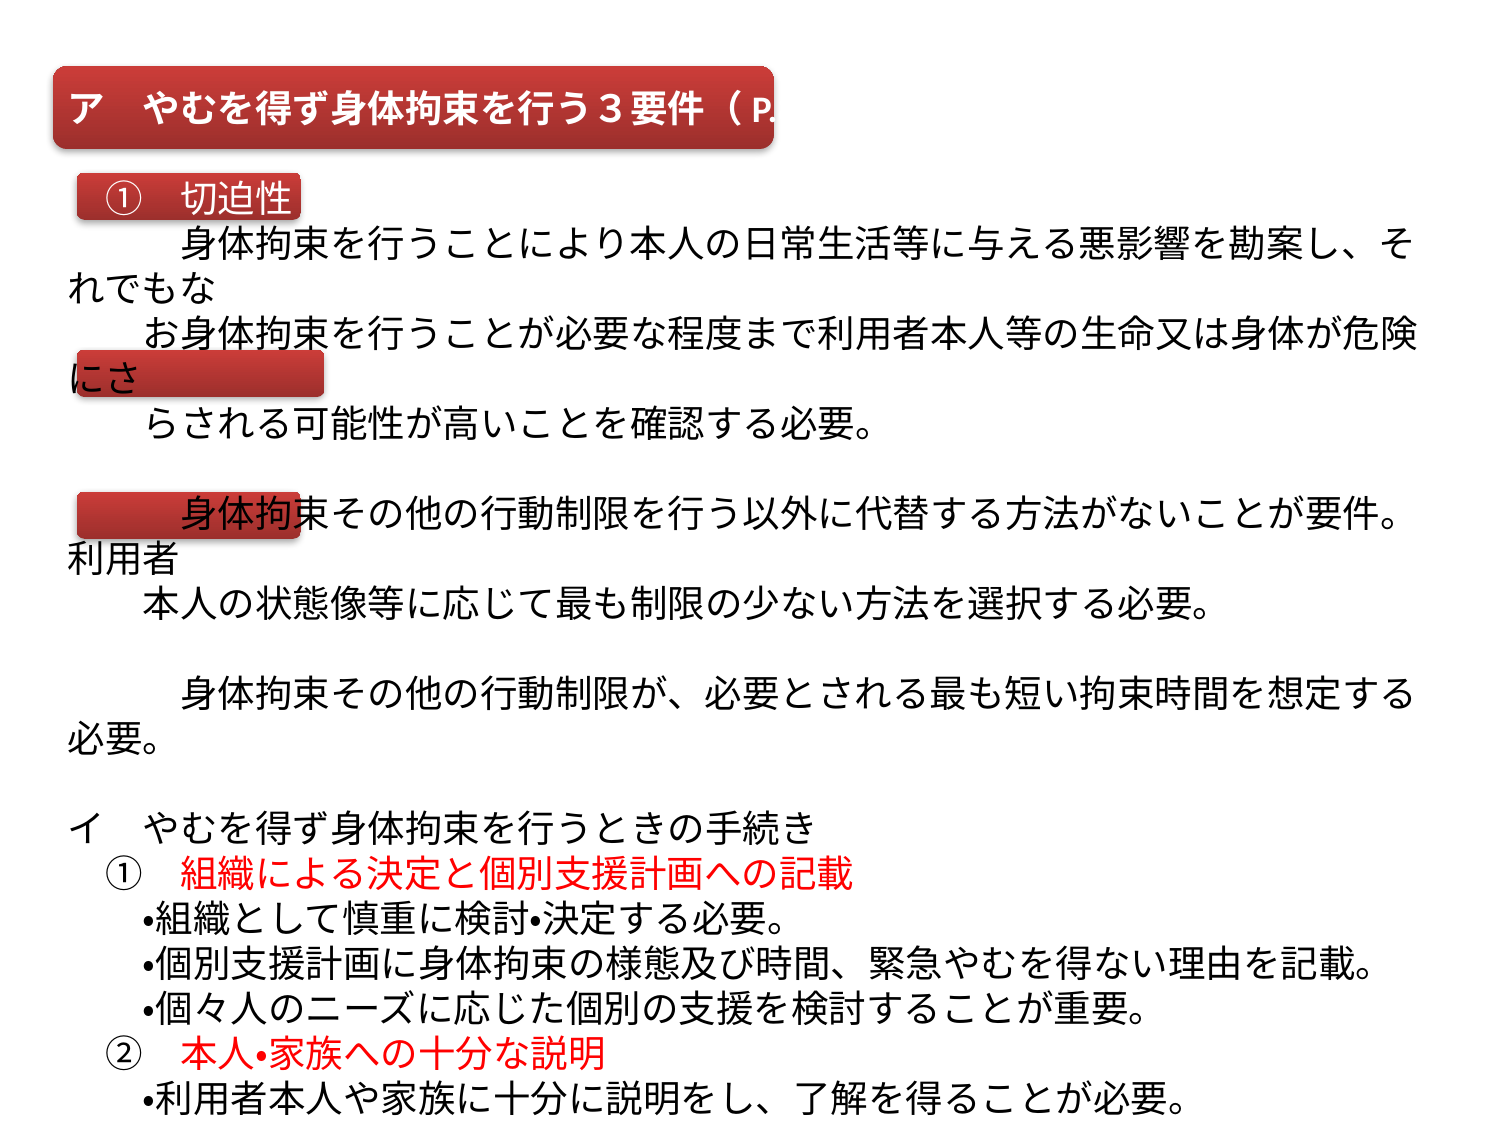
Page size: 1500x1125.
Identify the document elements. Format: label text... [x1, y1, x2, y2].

text_box [53, 66, 774, 78]
text_box ア やむを得ず身体拘束を行う３要件（P.89) ① 切迫性 身体拘束を行うことにより本人の日常生活等に与える悪影響を勘案し、それでもな お身体拘束を行うことが必要な程度まで利用者本人等の生命又は身体が危険にさ らされる可能性が高いことを確認する必要。 ② 非代替性 身体拘束その他の行動制限を行う以外に代替する方法がないことが要件。利用者 本人の状態像等に応じて最も制限の少ない方法を選択する必要。 ③ 一時性 身体拘束その他の行動制限が、必要とされる最も短い拘束時間を想定する必要。 イ やむを得ず身体拘束を行うときの手続き ① 組織による決定と個別支援計画への記載 ・組織として慎重に検討・決定する必要。 ・個別支援計画に身体拘束の様態及び時間、緊急やむを得ない理由を記載。 ・個々人のニーズに応じた個別の支援を検討することが重要。 ② 本人・家族への十分な説明 ・利用者本人や家族に十分に説明をし、了解を得ることが必要。 ③ 必要な事項の記録 ・身体拘束を行った場合、その様態及び時間、その際の利用者の心身の状況並び に緊急やむを得ない理由など必要な事項を記録。 [53, 78, 1447, 1125]
